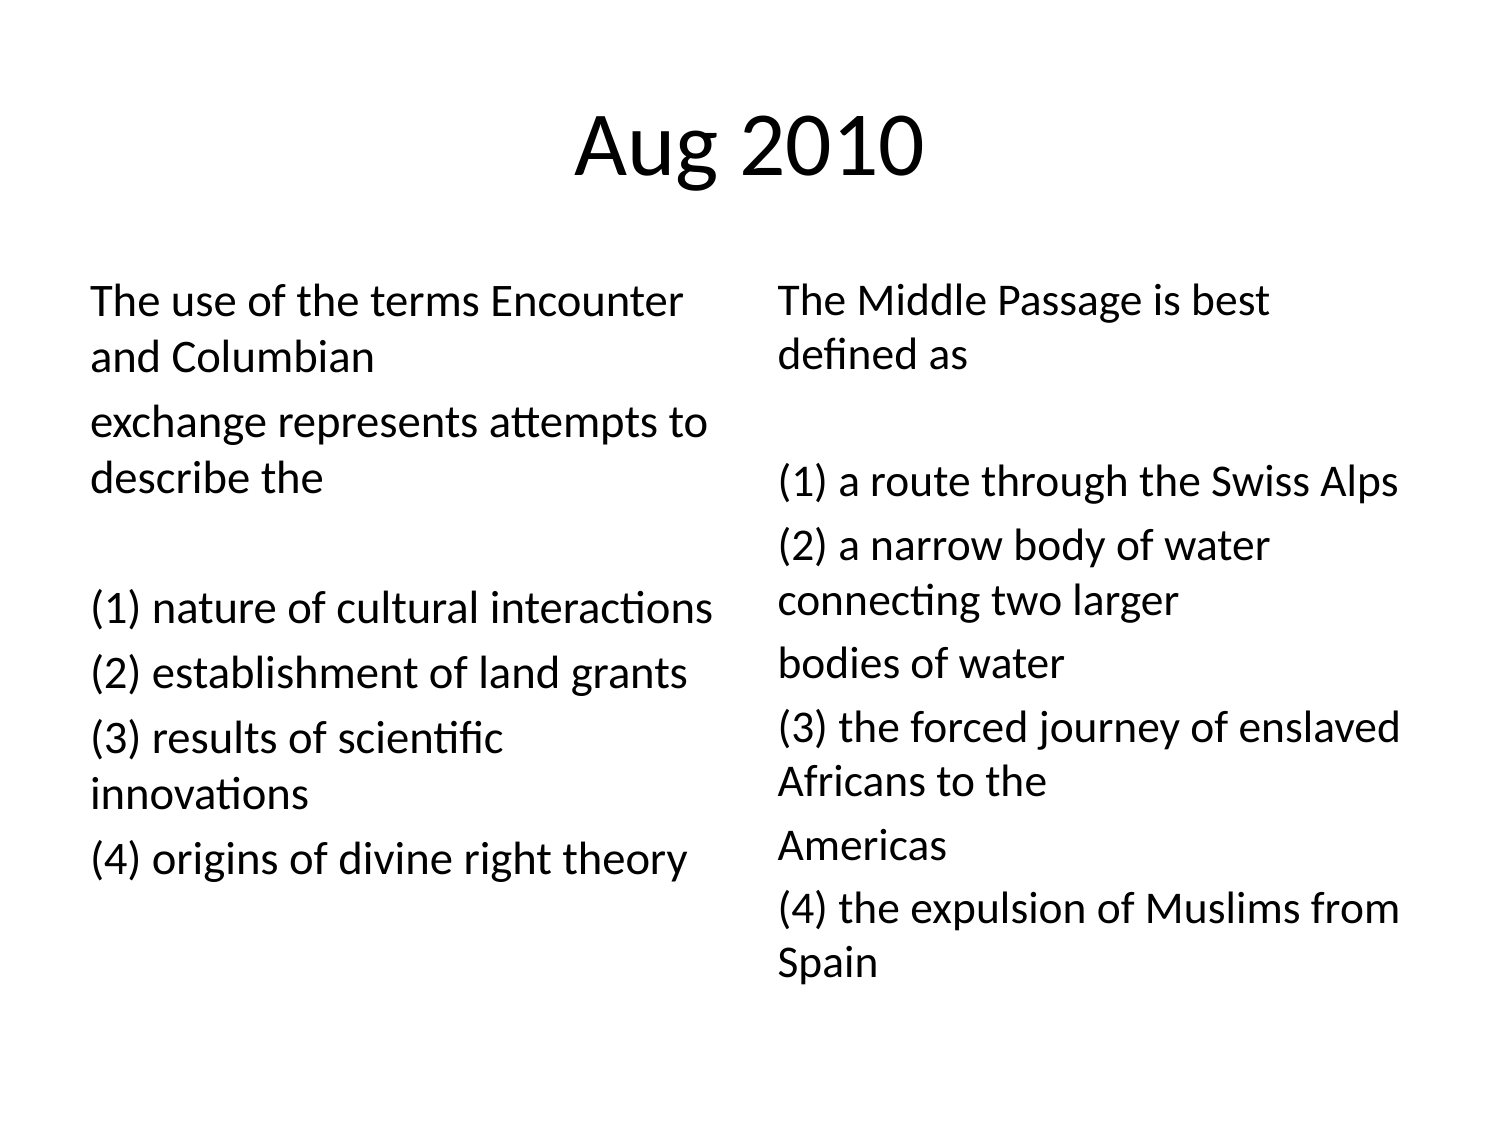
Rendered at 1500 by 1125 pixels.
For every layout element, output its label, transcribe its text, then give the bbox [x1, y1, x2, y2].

list The Middle Passage is best defined as (1) a route through the Swiss Alps (2) a narrow body of water connecting two larger bodies of water (3) the forced journey of enslaved Africans to the Americas (4) the expulsion of Muslims from Spain [762, 262, 1425, 1005]
list The use of the terms Encounter and Columbian exchange represents attempts to describe the (1) nature of cultural interactions (2) establishment of land grants (3) results of scientific innovations (4) origins of divine right theory [75, 262, 738, 1005]
title Aug 2010 [75, 45, 1425, 233]
